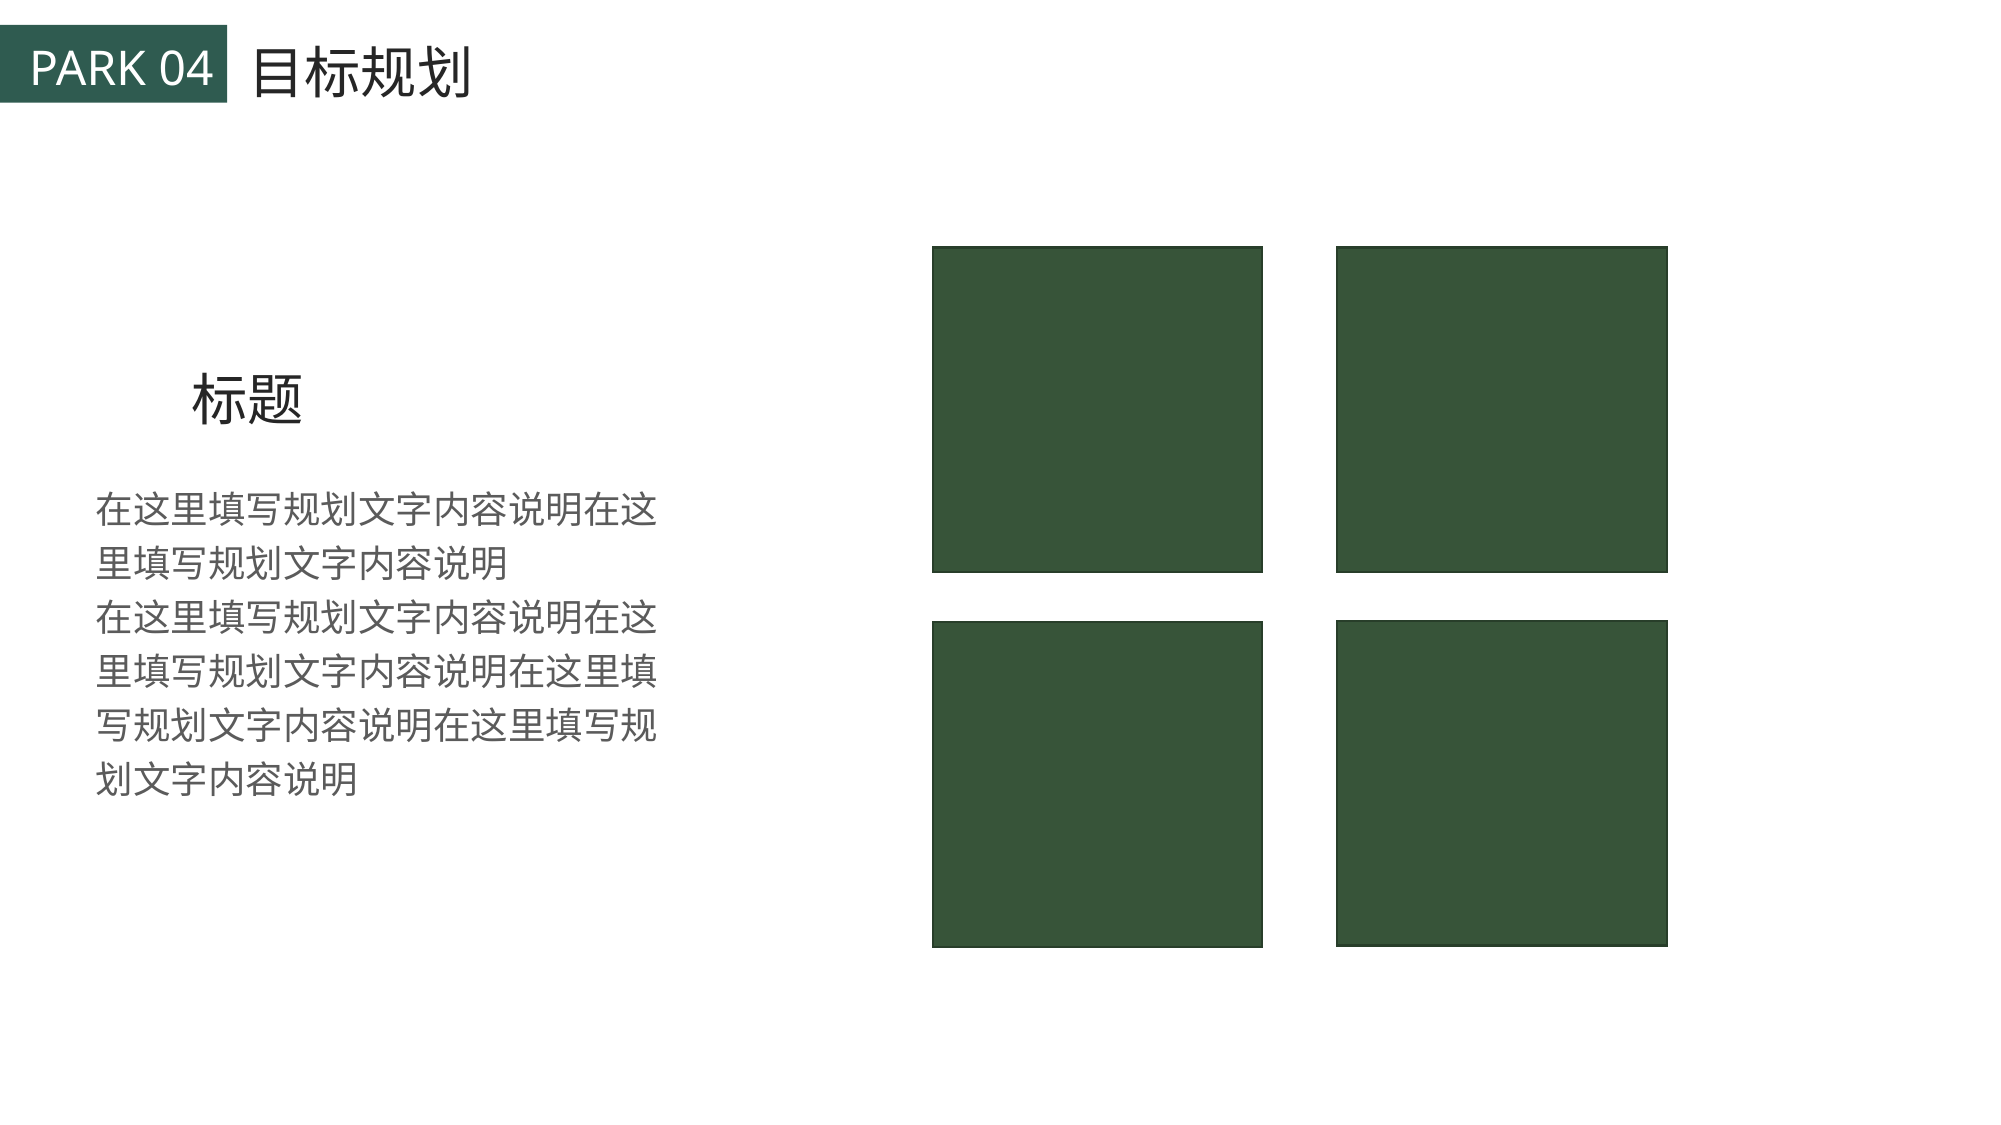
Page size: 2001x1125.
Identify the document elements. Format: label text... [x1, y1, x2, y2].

text_box 在这里填写规划文字内容说明在这里填写规划文字内容说明 在这里填写规划文字内容说明在这里填写规划文字内容说明在这里填写规划文字内容说明在这里填写规划文字内容说明 [75, 467, 684, 973]
text_box 目标规划 [228, 13, 494, 115]
text_box [1336, 620, 1668, 947]
text_box 标题 [171, 341, 694, 442]
text_box [932, 621, 1263, 948]
text_box [1336, 246, 1668, 573]
text_box [932, 246, 1263, 573]
